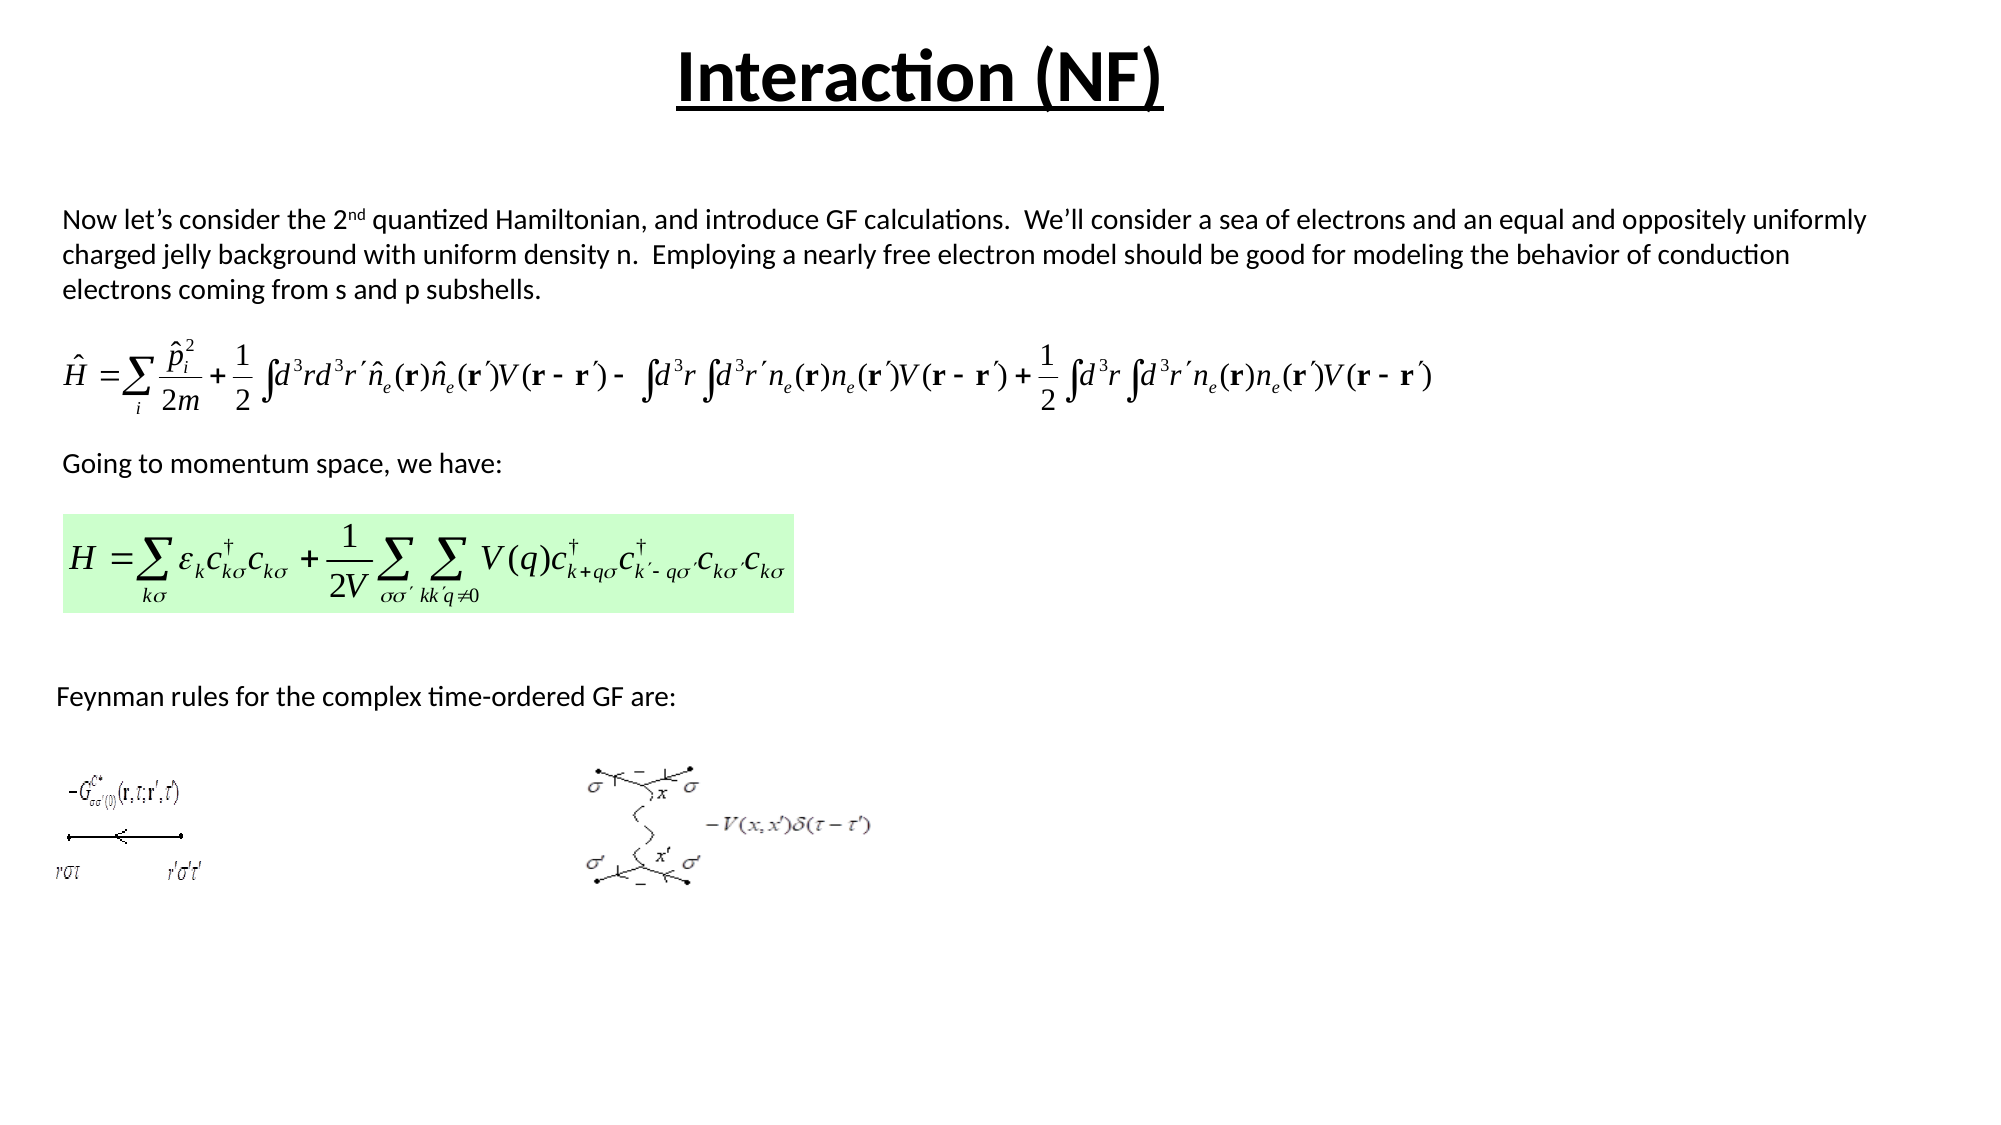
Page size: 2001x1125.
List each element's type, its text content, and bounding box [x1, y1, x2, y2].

text_box Feynman rules for the complex time-ordered GF are: [41, 661, 741, 721]
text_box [517, 743, 921, 958]
title Interaction (NF) [473, 24, 1368, 125]
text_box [47, 749, 358, 932]
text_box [62, 513, 795, 614]
text_box Going to momentum space, we have: [47, 437, 671, 487]
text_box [57, 330, 1440, 422]
text_box Now let’s consider the 2nd quantized Hamiltonian, and introduce GF calculations. We’ll consider a sea of electrons and an equal and oppositely uniformly charged jelly background with uniform density n. Employing a nearly free electron model should be good for modeling the behavior of conduction electrons coming from s and p subshells. [47, 193, 1921, 313]
